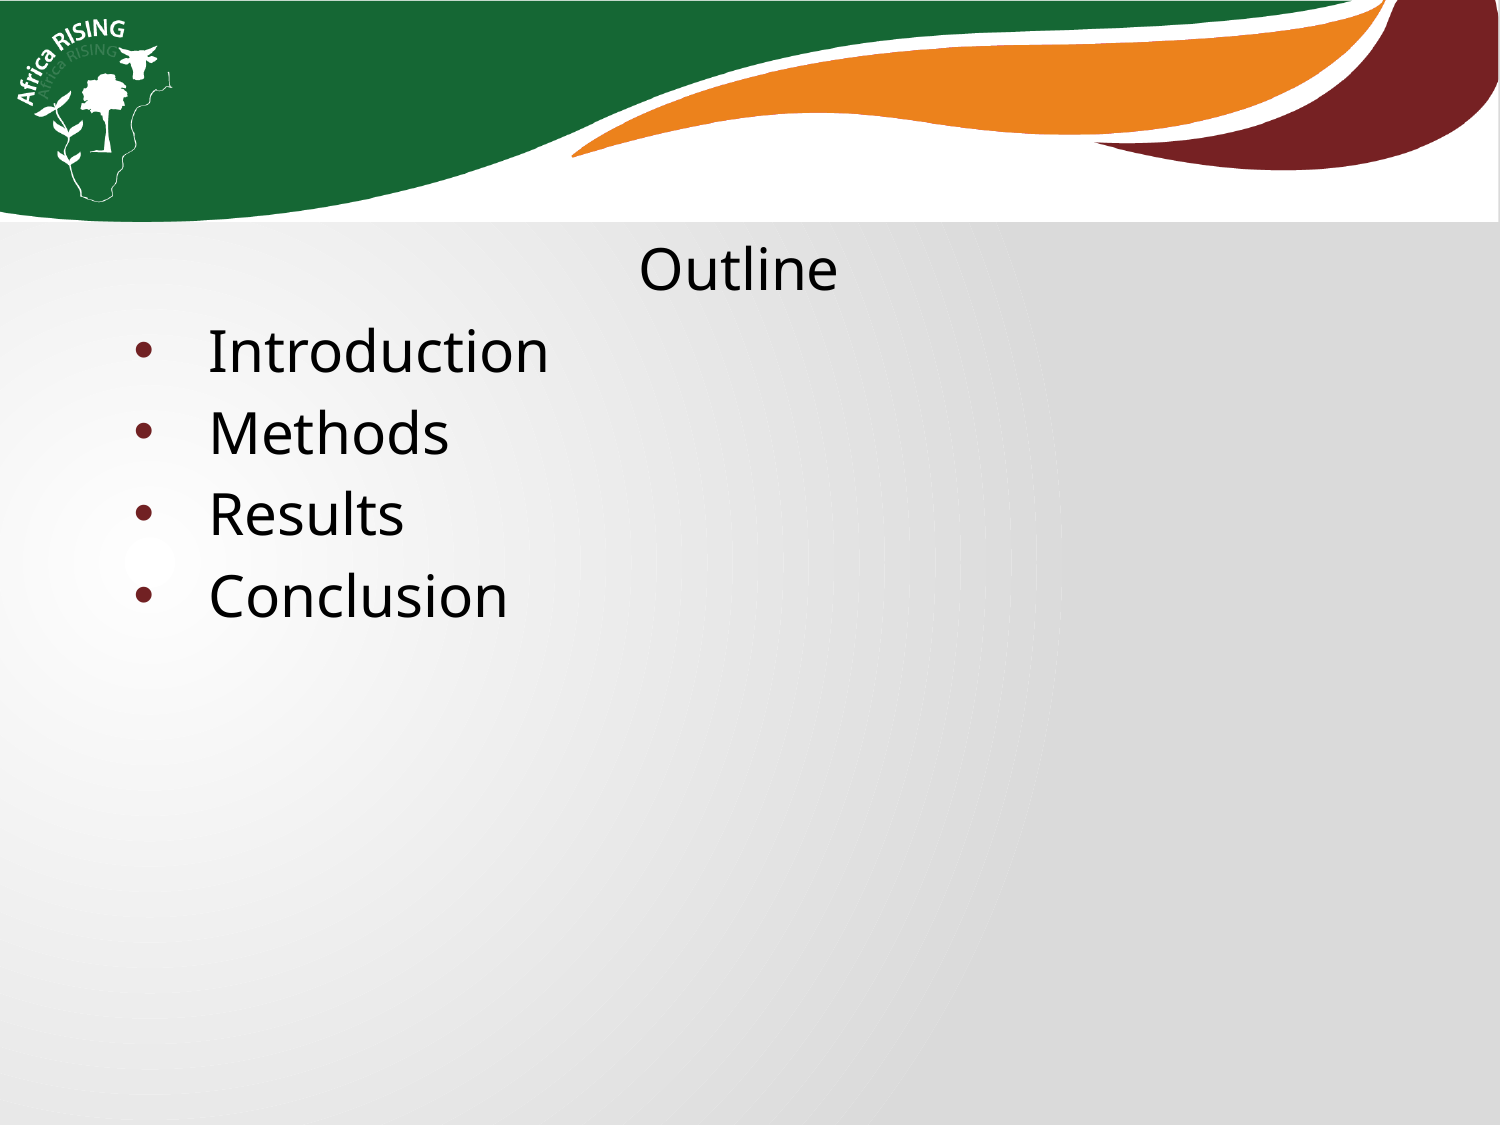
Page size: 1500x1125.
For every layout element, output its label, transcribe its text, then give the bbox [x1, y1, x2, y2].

list Outline Introduction Methods Results Conclusion [99, 224, 1375, 1075]
picture [0, 0, 1499, 222]
